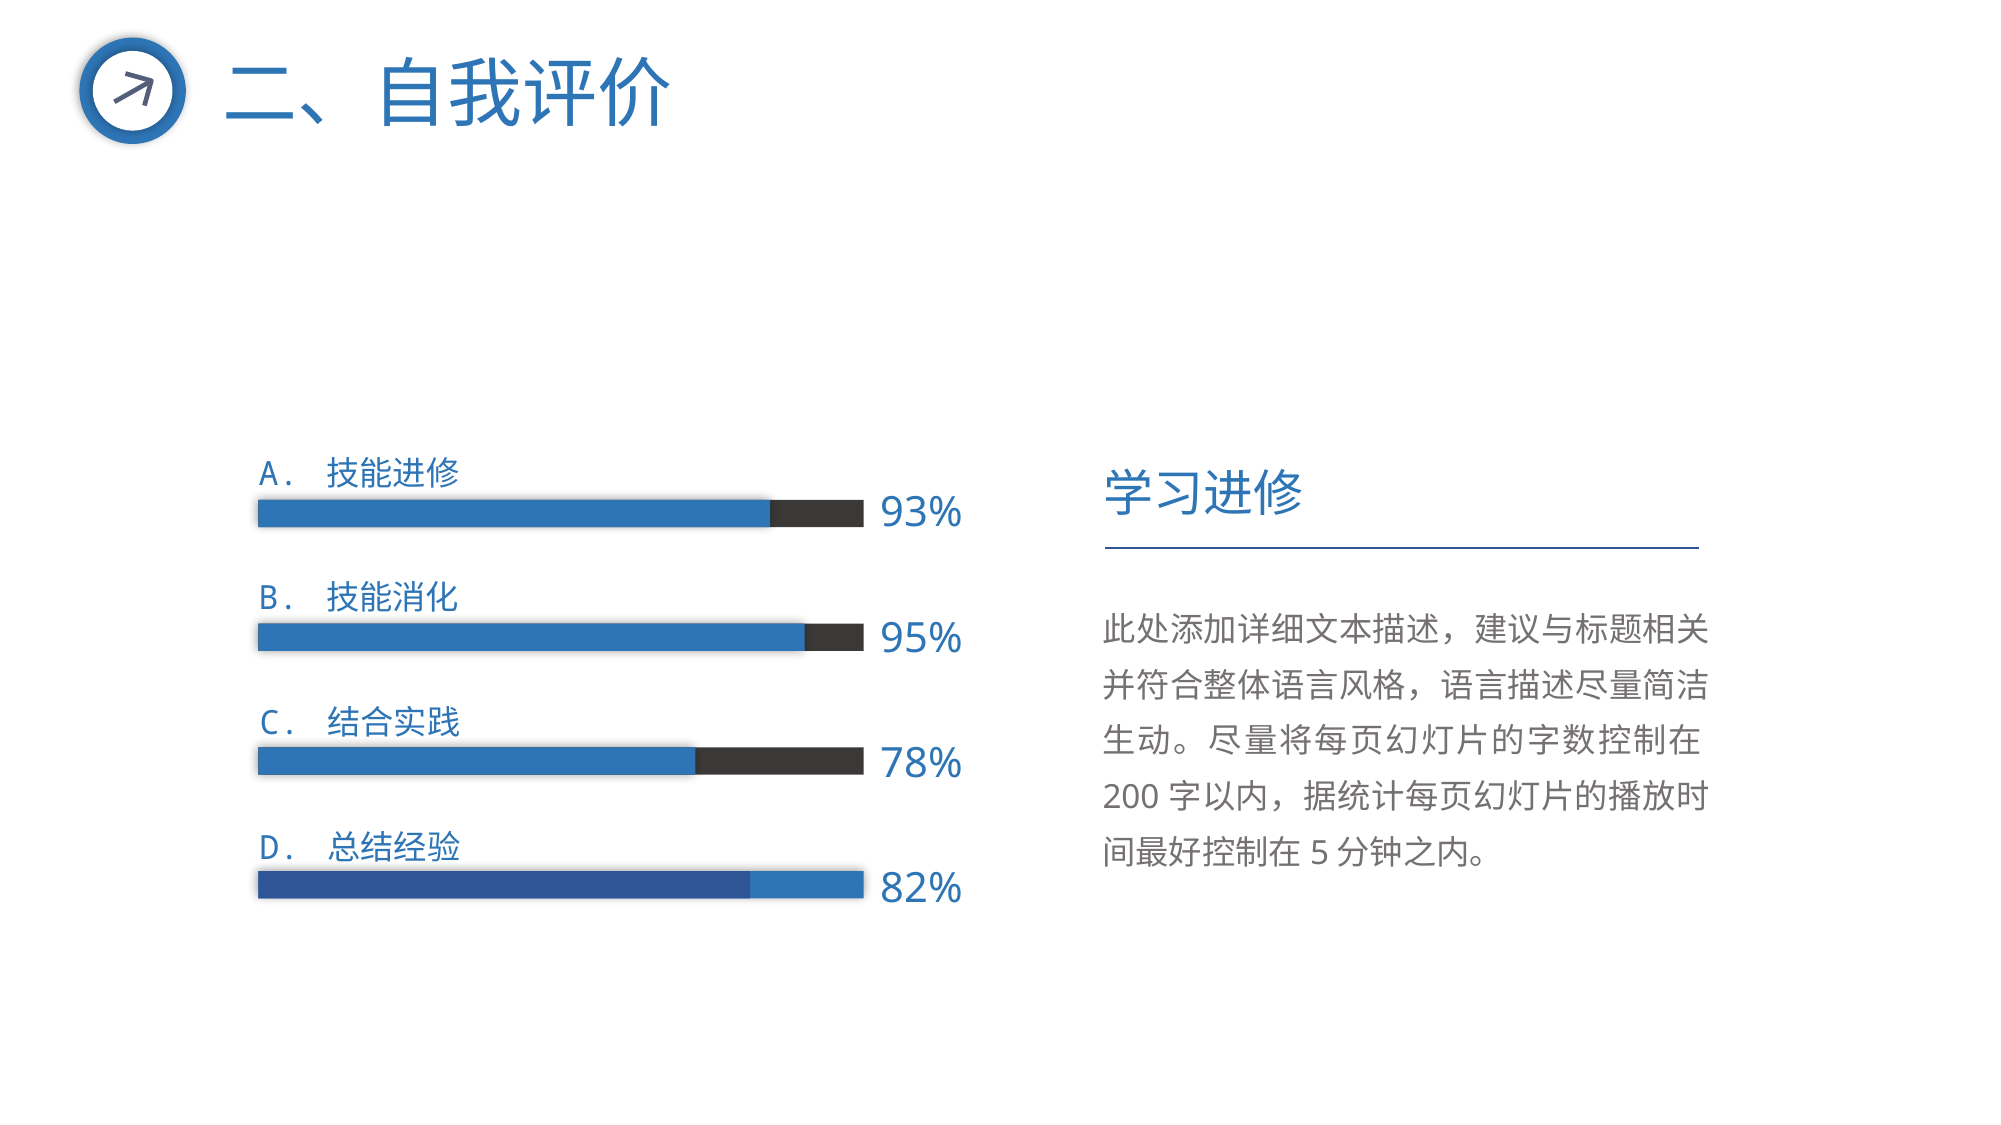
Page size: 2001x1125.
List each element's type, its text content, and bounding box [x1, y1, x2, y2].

text_box [257, 623, 806, 652]
text_box 93% [865, 477, 978, 543]
text_box A. 技能进修 [243, 444, 475, 500]
text_box [751, 870, 865, 899]
text_box [811, 623, 865, 652]
text_box [257, 746, 697, 776]
text_box 此处添加详细文本描述，建议与标题相关并符合整体语言风格，语言描述尽量简洁生动。尽量将每页幻灯片的字数控制在200字以内，据统计每页幻灯片的播放时间最好控制在5分钟之内。 [1087, 584, 1726, 879]
text_box 82% [865, 853, 978, 919]
text_box C. 结合实践 [244, 693, 476, 749]
text_box 95% [865, 603, 978, 668]
text_box B. 技能消化 [243, 569, 474, 625]
text_box [257, 499, 771, 528]
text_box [79, 37, 186, 144]
text_box [702, 746, 865, 776]
text_box 78% [865, 728, 978, 794]
text_box 二、自我评价 [207, 37, 1060, 143]
text_box 学习进修 [1088, 453, 1319, 529]
text_box D. 总结经验 [244, 818, 476, 874]
text_box [257, 870, 751, 899]
text_box [776, 499, 865, 528]
